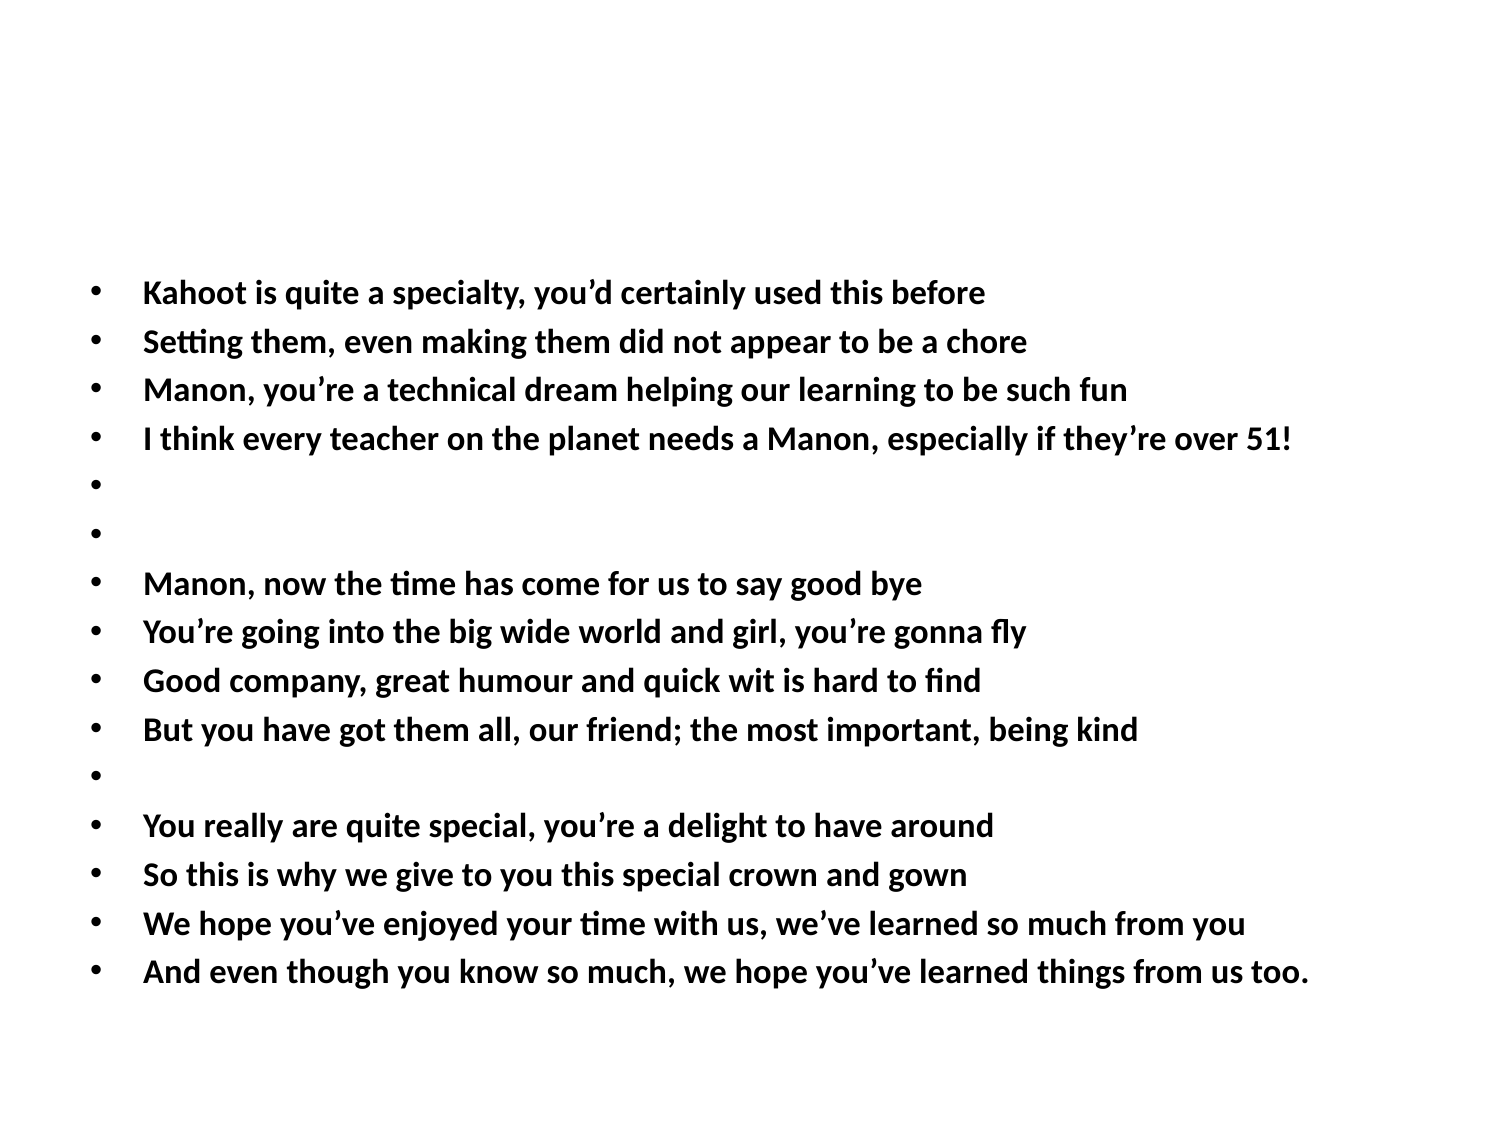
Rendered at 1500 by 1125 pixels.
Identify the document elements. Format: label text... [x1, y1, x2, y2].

list Kahoot is quite a specialty, you’d certainly used this before Setting them, even making them did not appear to be a chore Manon, you’re a technical dream helping our learning to be such fun I think every teacher on the planet needs a Manon, especially if they’re over 51! Manon, now the time has come for us to say good bye You’re going into the big wide world and girl, you’re gonna fly Good company, great humour and quick wit is hard to find But you have got them all, our friend; the most important, being kind You really are quite special, you’re a delight to have around So this is why we give to you this special crown and gown We hope you’ve enjoyed your time with us, we’ve learned so much from you And even though you know so much, we hope you’ve learned things from us too. [75, 262, 1425, 1005]
